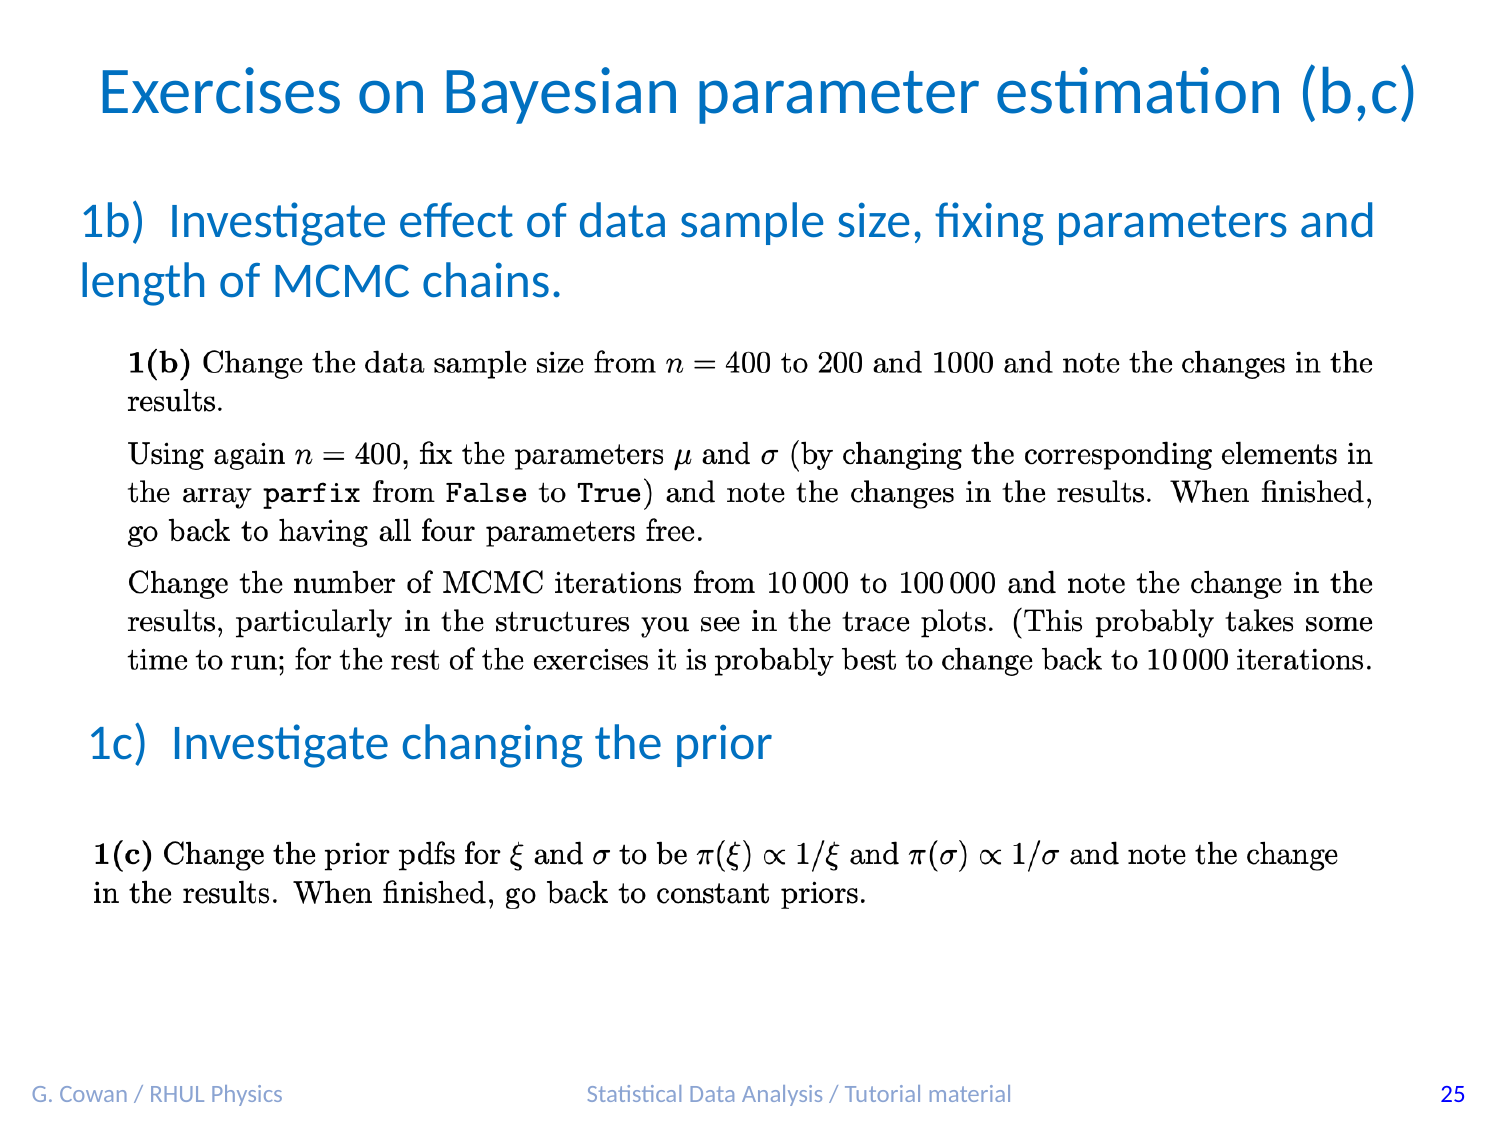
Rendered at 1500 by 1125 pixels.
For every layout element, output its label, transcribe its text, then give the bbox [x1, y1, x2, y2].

text_box 1b) Investigate effect of data sample size, fixing parameters and length of MCMC chains. [64, 180, 1450, 315]
footer Statistical Data Analysis / Tutorial material [338, 1062, 1262, 1123]
slide_number G. Cowan / RHUL Physics [16, 1062, 338, 1123]
text_box 1c) Investigate changing the prior [71, 701, 789, 777]
slide_number 25 [1262, 1062, 1481, 1123]
picture [76, 824, 1352, 921]
picture [112, 328, 1388, 690]
text_box Exercises on Bayesian parameter estimation (b,c) [84, 39, 1435, 134]
